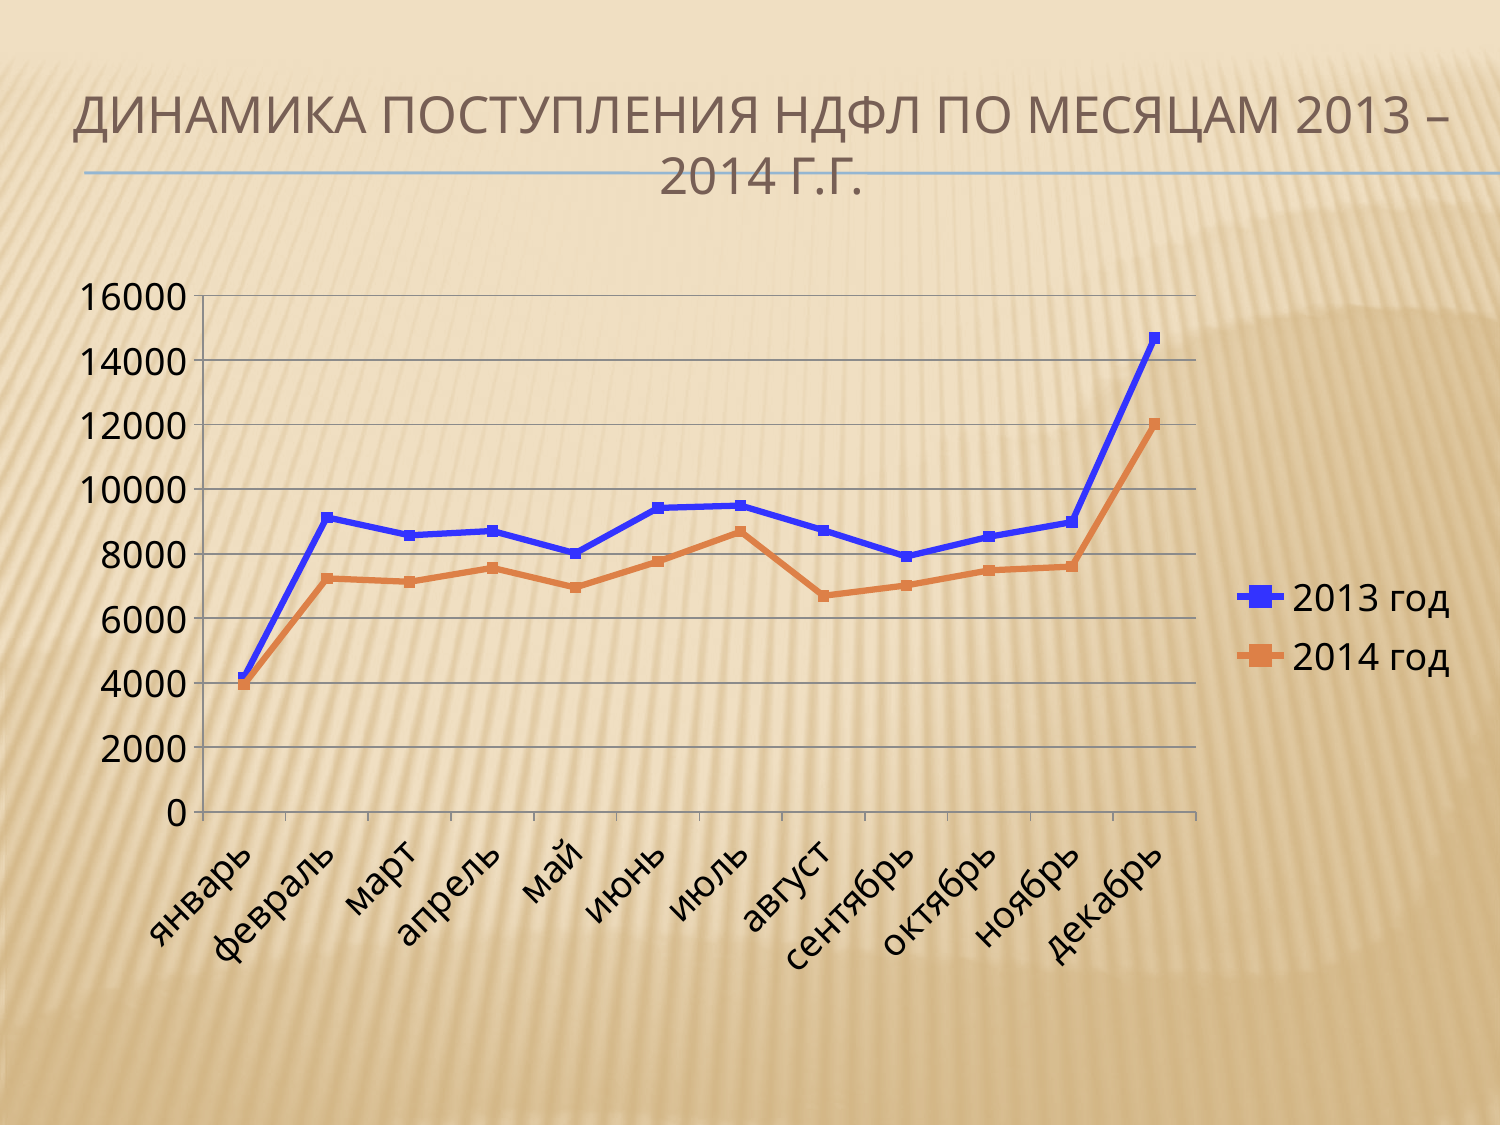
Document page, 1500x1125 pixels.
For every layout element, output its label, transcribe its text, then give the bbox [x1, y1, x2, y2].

chart [49, 254, 1476, 998]
title Динамика поступления НДФЛ по месяцам 2013 – 2014 г.г. [50, 75, 1475, 213]
